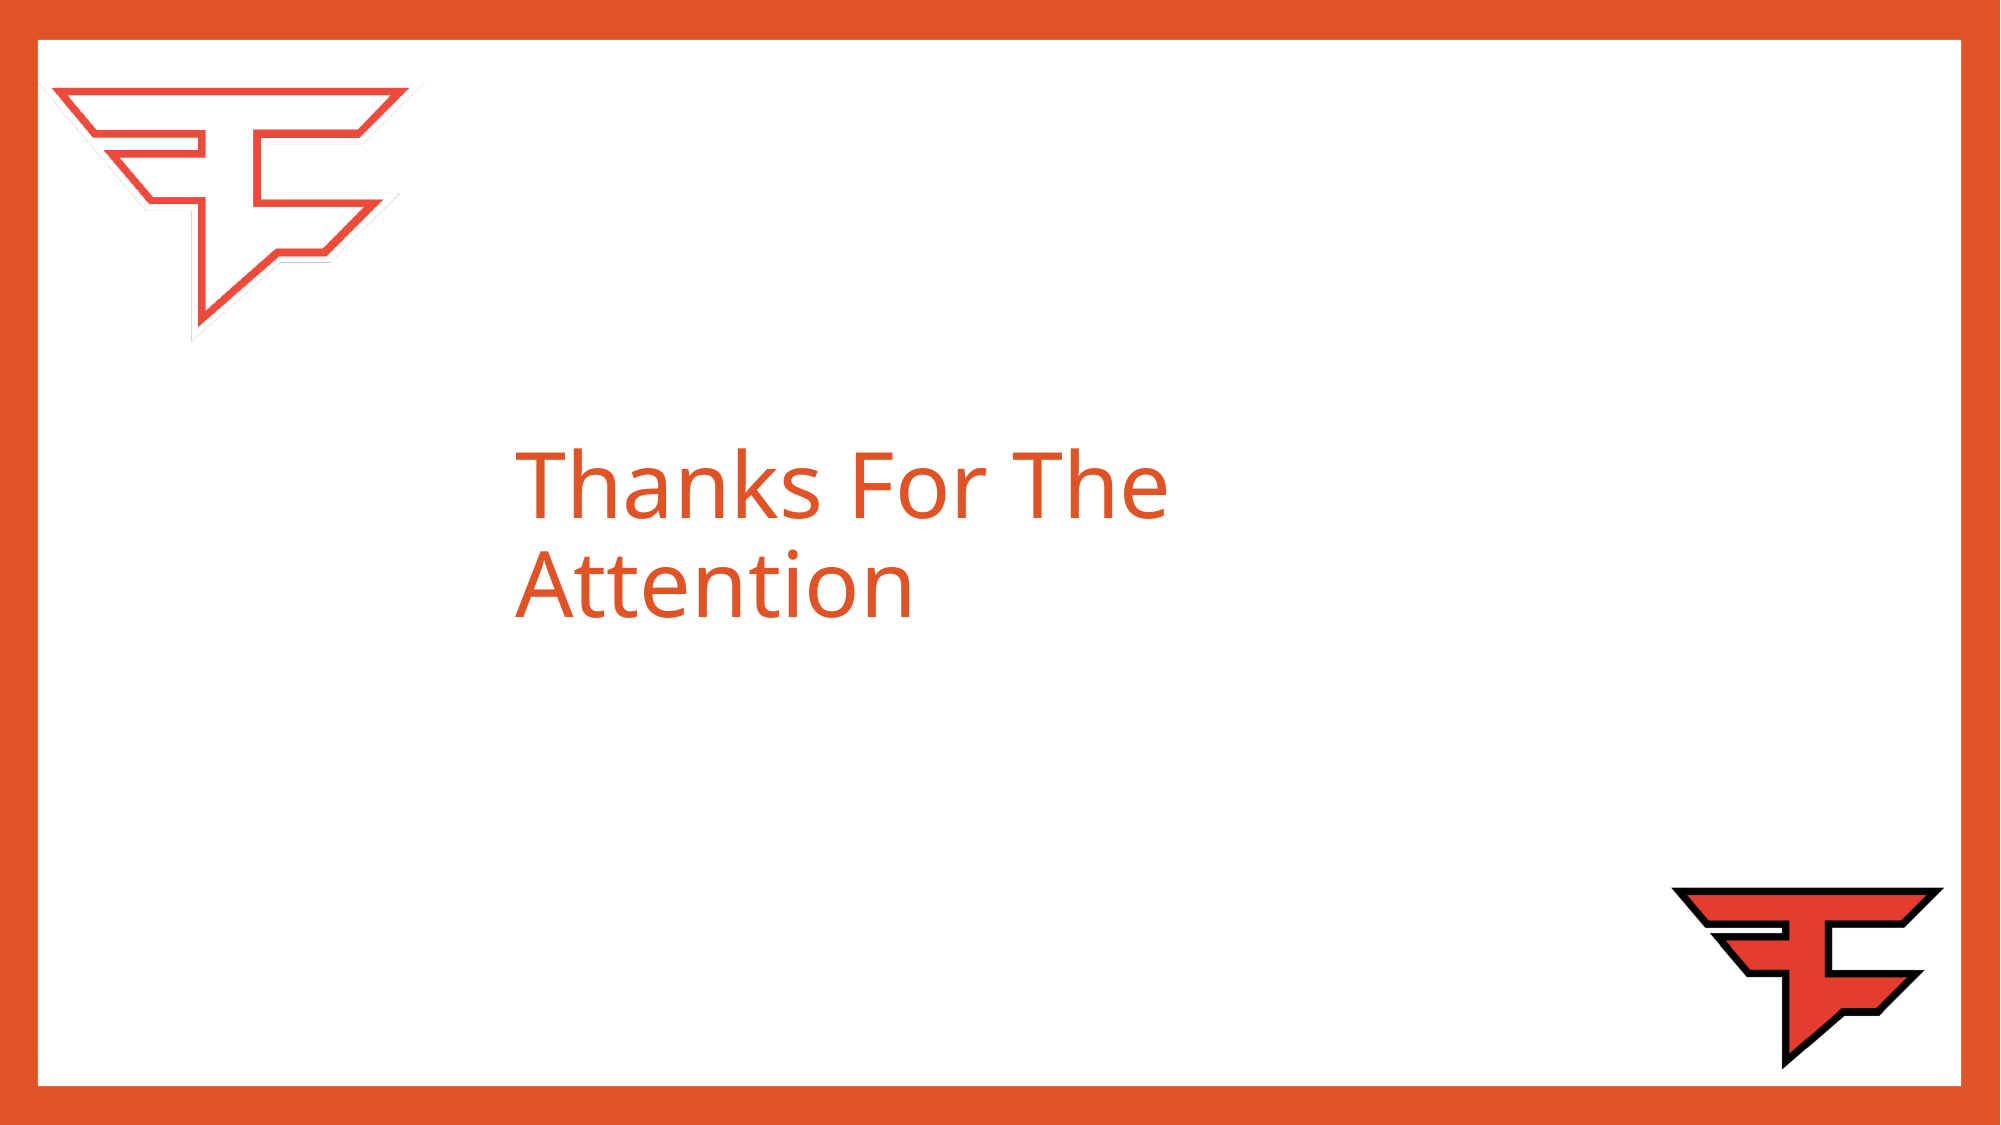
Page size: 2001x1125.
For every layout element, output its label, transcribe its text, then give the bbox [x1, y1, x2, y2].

picture [35, 0, 428, 392]
title Thanks For The Attention [500, 448, 1490, 628]
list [1657, 879, 1958, 1078]
